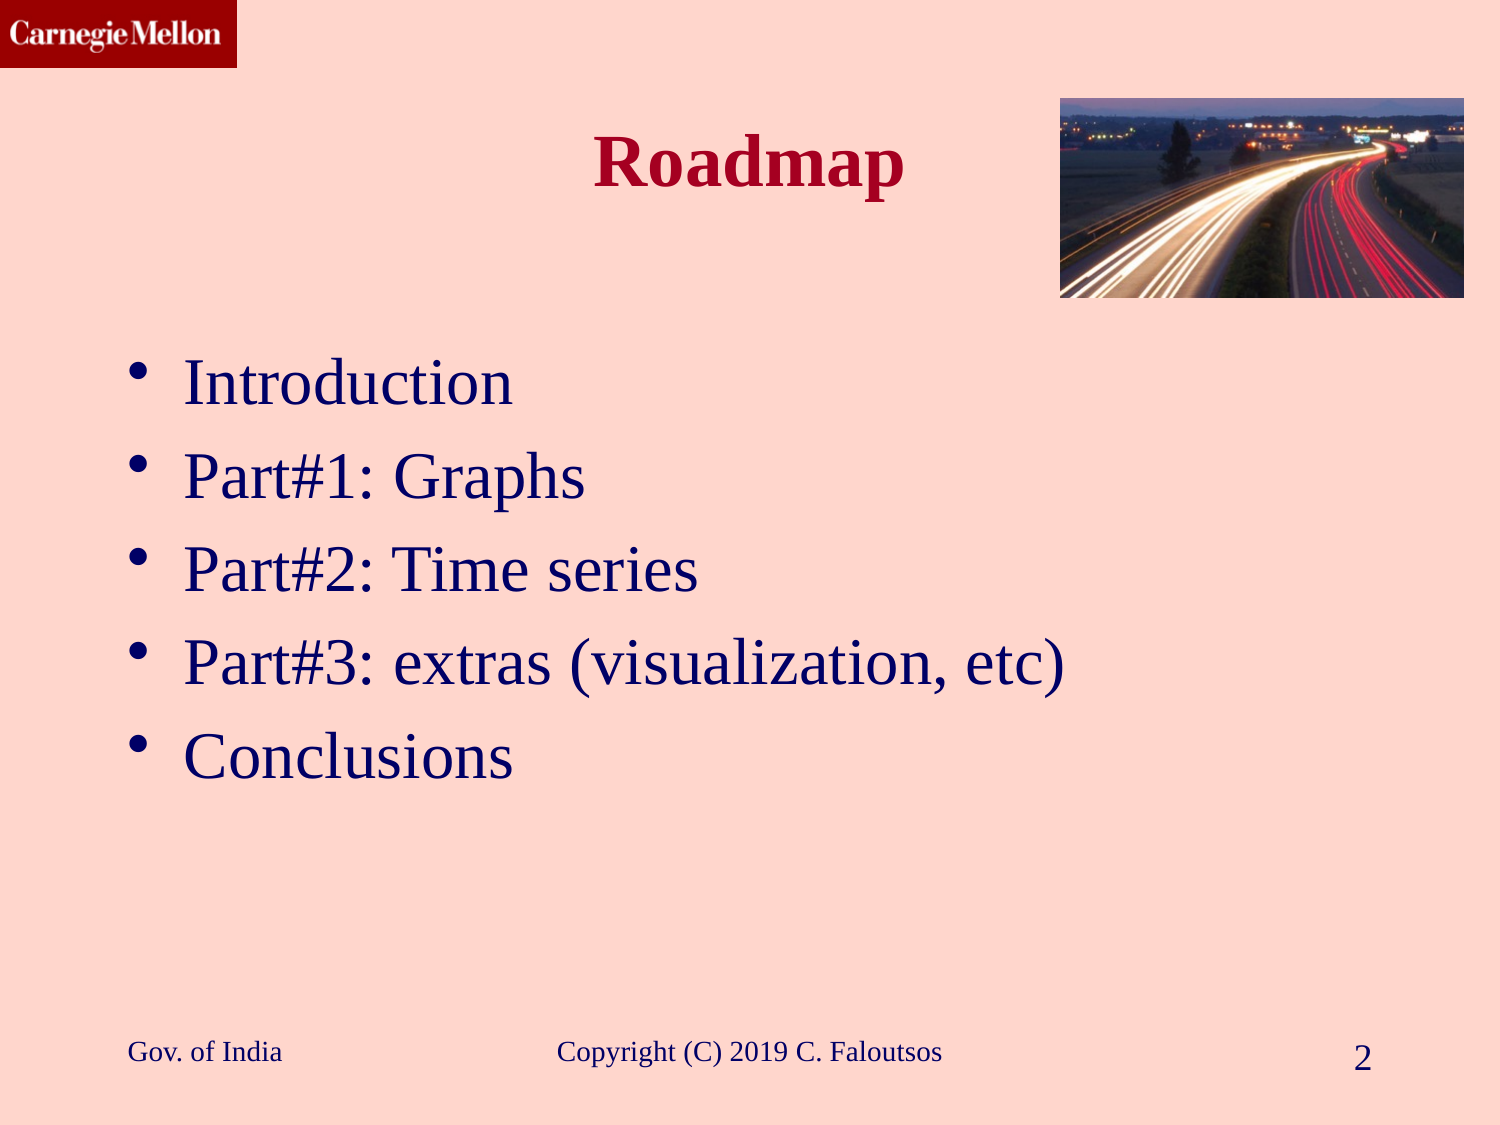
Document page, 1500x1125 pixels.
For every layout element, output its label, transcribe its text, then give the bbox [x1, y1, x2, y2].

slide_number Gov. of India [112, 1024, 426, 1101]
list Introduction Part#1: Graphs Part#2: Time series Part#3: extras (visualization, etc) Conclusions [112, 237, 1388, 1001]
title Roadmap [112, 99, 1058, 213]
picture [0, 0, 237, 68]
footer Copyright (C) 2019 C. Faloutsos [512, 1024, 988, 1101]
picture [1060, 98, 1464, 299]
slide_number 2 [1074, 1024, 1388, 1101]
